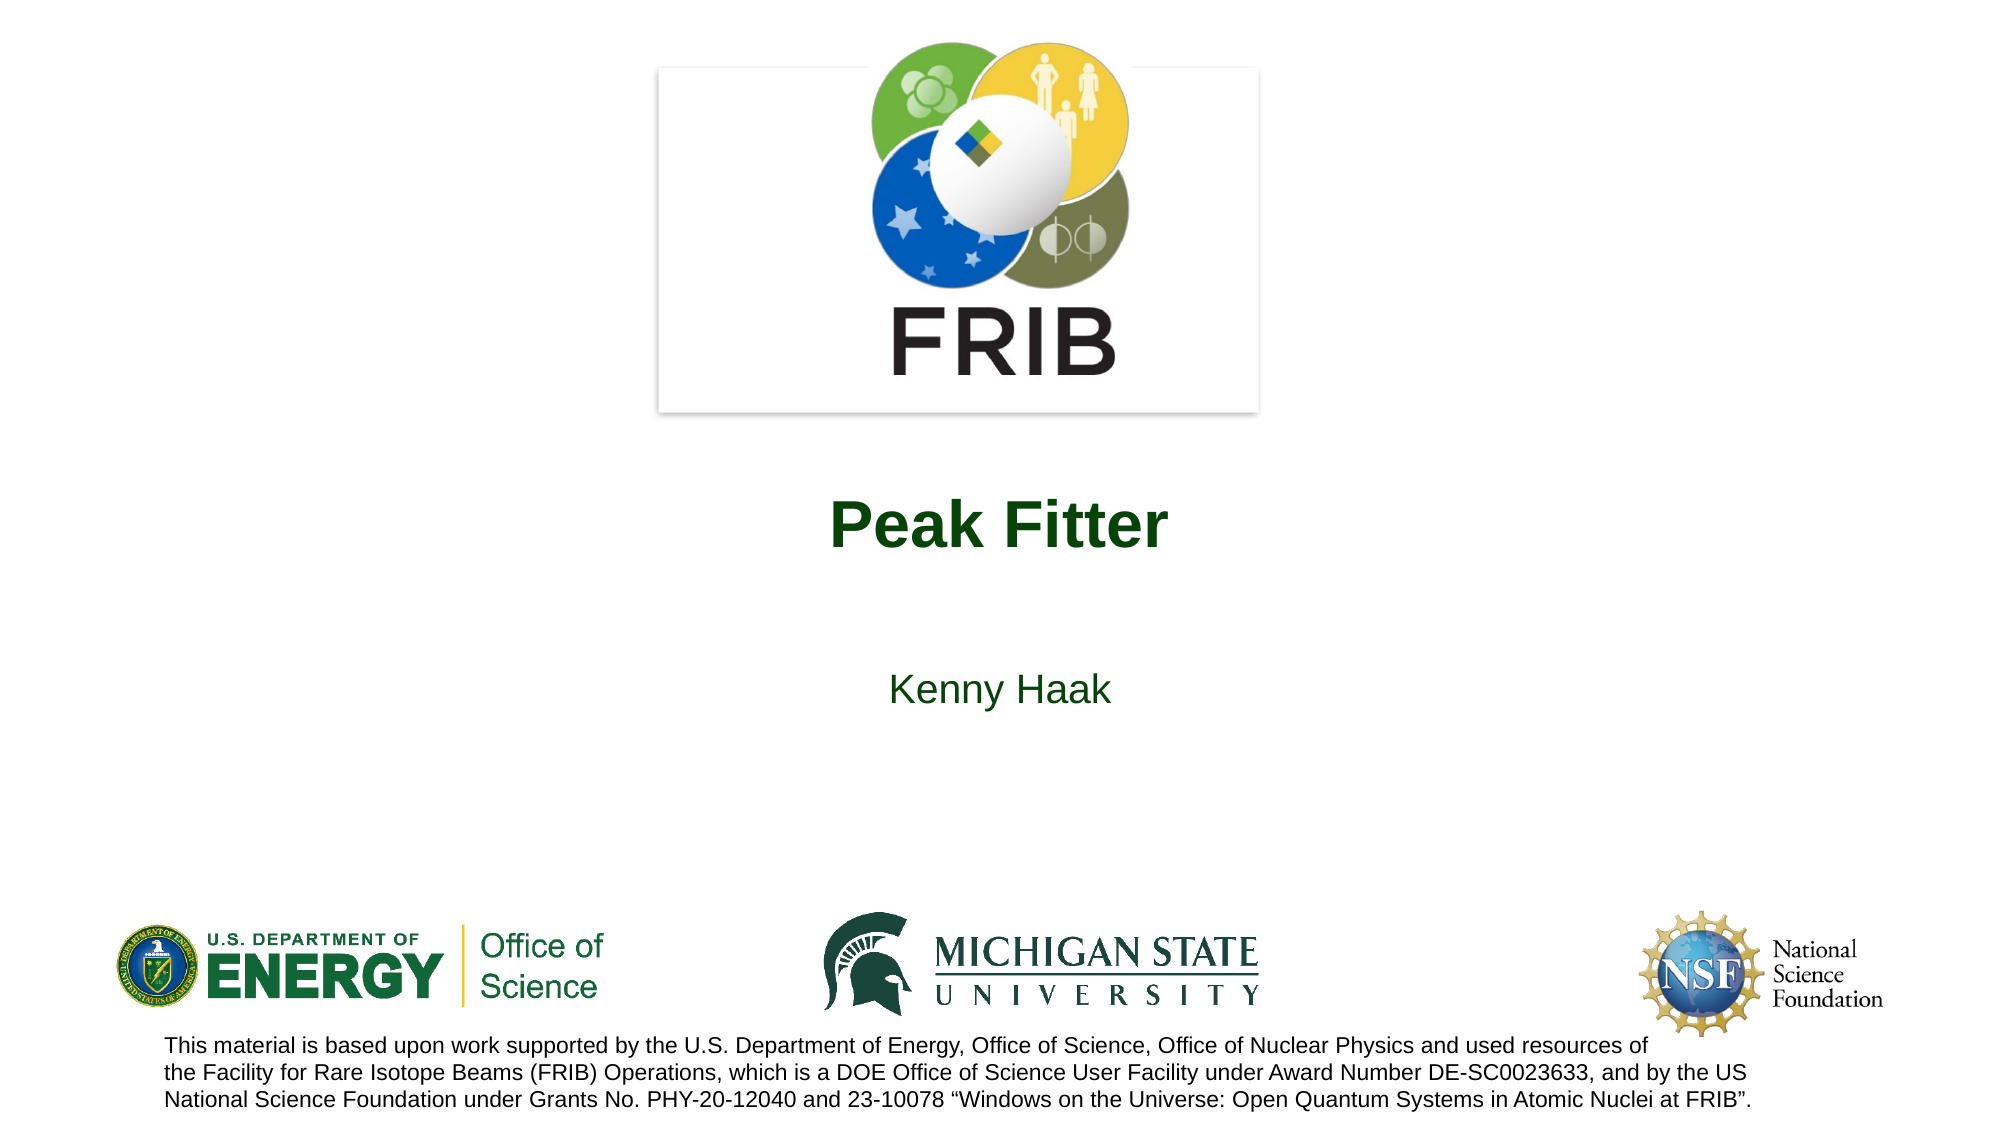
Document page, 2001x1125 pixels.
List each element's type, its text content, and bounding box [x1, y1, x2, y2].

picture [868, 39, 1132, 375]
picture [99, 907, 625, 1023]
picture [823, 912, 1259, 1016]
subtitle Kenny Haak [333, 667, 1667, 856]
picture [1637, 909, 1884, 1038]
title Peak Fitter [15, 486, 1985, 567]
